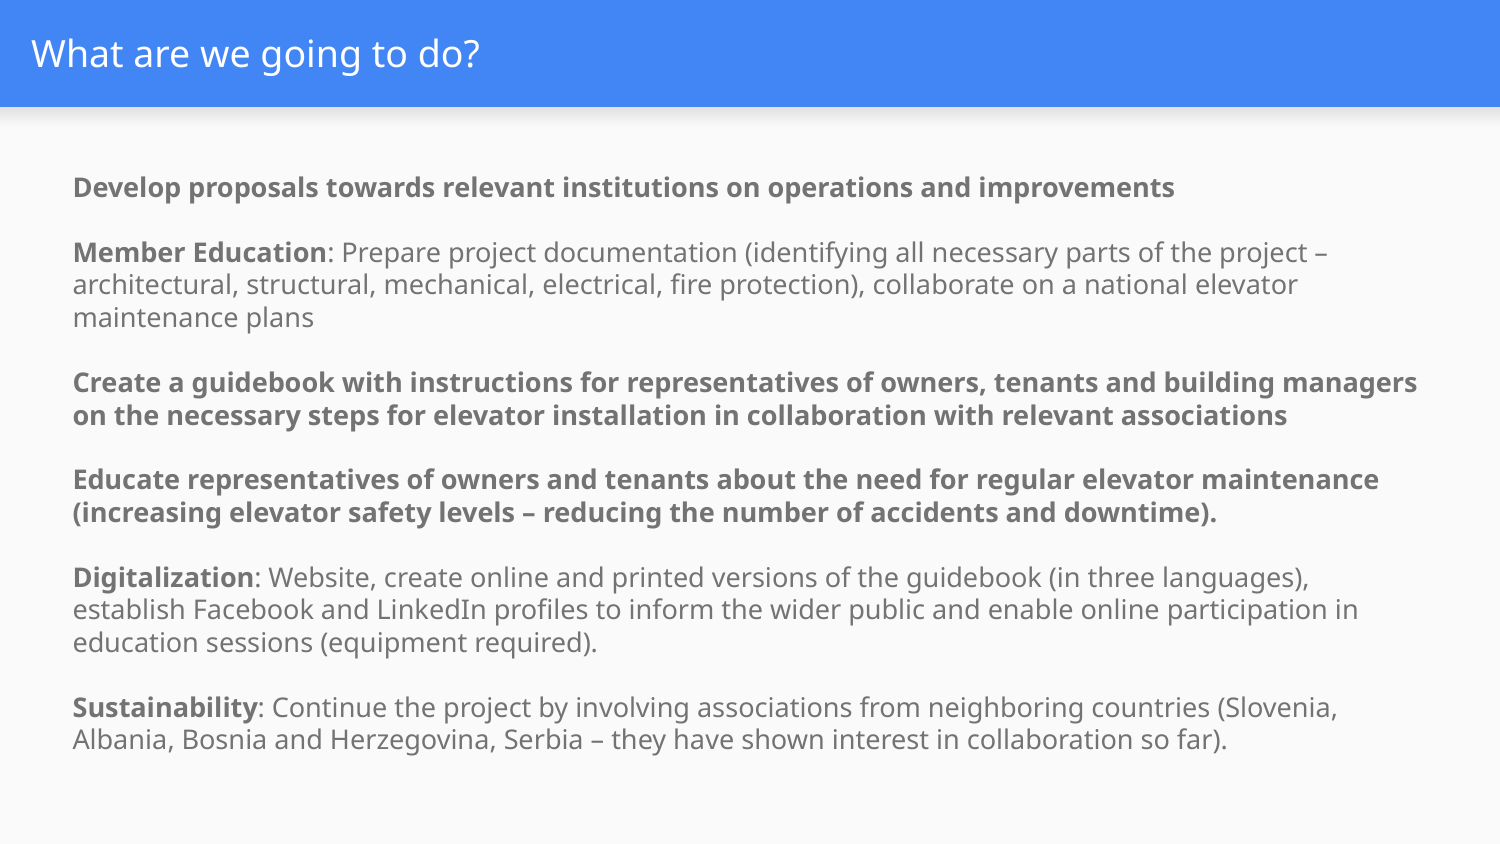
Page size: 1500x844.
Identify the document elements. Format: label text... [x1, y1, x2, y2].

text_box Develop proposals towards relevant institutions on operations and improvements Member Education: Prepare project documentation (identifying all necessary parts of the project – architectural, structural, mechanical, electrical, fire protection), collaborate on a national elevator maintenance plans Create a guidebook with instructions for representatives of owners, tenants and building managers on the necessary steps for elevator installation in collaboration with relevant associations Educate representatives of owners and tenants about the need for regular elevator maintenance (increasing elevator safety levels – reducing the number of accidents and downtime). Digitalization: Website, create online and printed versions of the guidebook (in three languages), establish Facebook and LinkedIn profiles to inform the wider public and enable online participation in education sessions (equipment required). Sustainability: Continue the project by involving associations from neighboring countries (Slovenia, Albania, Bosnia and Herzegovina, Serbia – they have shown interest in collaboration so far). [57, 155, 1440, 803]
title What are we going to do? [16, 2, 1464, 102]
